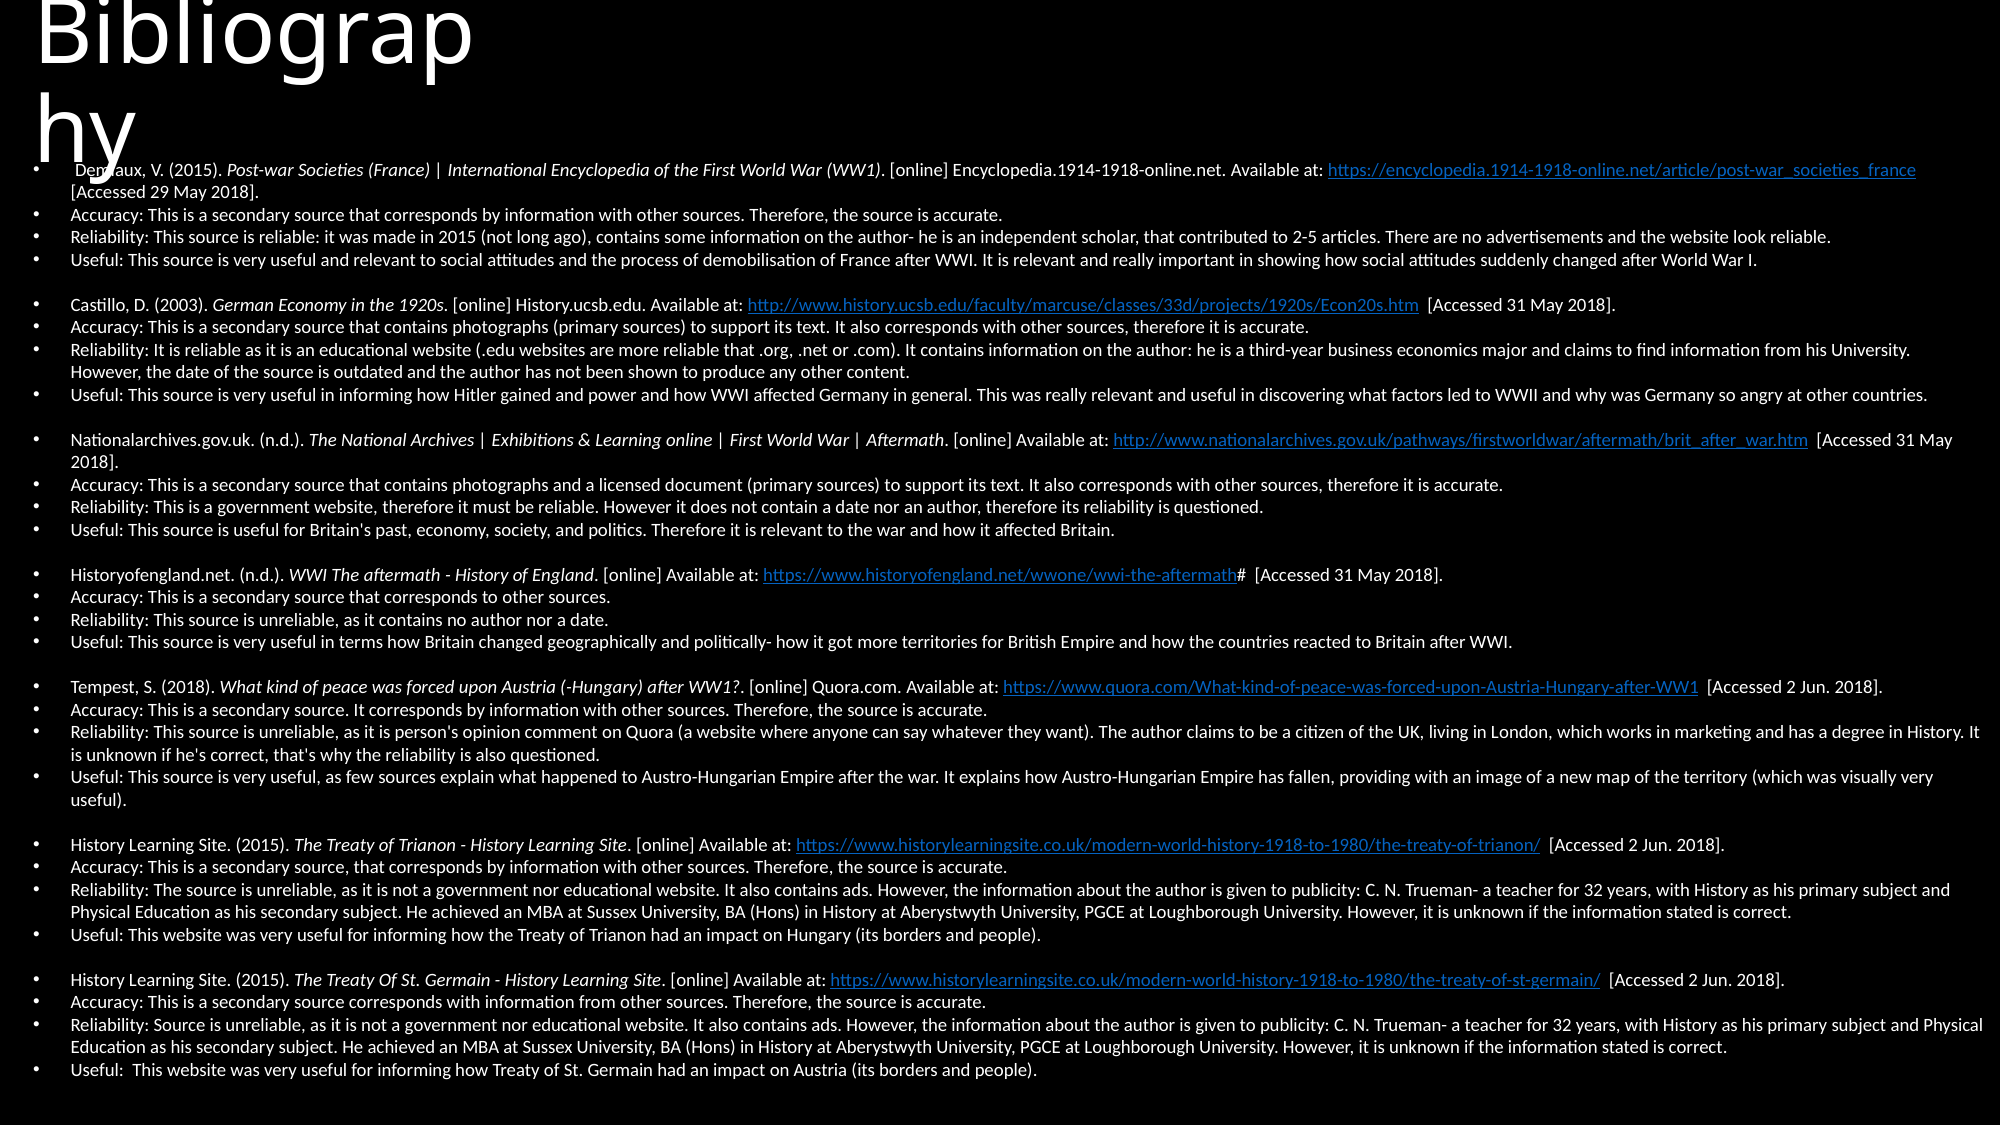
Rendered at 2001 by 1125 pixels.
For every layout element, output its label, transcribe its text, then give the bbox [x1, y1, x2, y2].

title Bibliography [18, 16, 521, 149]
list Demiaux, V. (2015). Post-war Societies (France) | International Encyclopedia of the First World War (WW1). [online] Encyclopedia.1914-1918-online.net. Available at: https://encyclopedia.1914-1918-online.net/article/post-war_societies_france [Accessed 29 May 2018]. Accuracy: This is a secondary source that corresponds by information with other sources. Therefore, the source is accurate. Reliability: This source is reliable: it was made in 2015 (not long ago), contains some information on the author- he is an independent scholar, that contributed to 2-5 articles. There are no advertisements and the website look reliable. Useful: This source is very useful and relevant to social attitudes and the process of demobilisation of France after WWI. It is relevant and really important in showing how social attitudes suddenly changed after World War I. Castillo, D. (2003). German Economy in the 1920s. [online] History.ucsb.edu. Available at: http://www.history.ucsb.edu/faculty/marcuse/classes/33d/projects/1920s/Econ20s.htm [Accessed 31 May 2018]. Accuracy: This is a secondary source that contains photographs (primary sources) to support its text. It also corresponds with other sources, therefore it is accurate. Reliability: It is reliable as it is an educational website (.edu websites are more reliable that .org, .net or .com). It contains information on the author: he is a third-year business economics major and claims to find information from his University. However, the date of the source is outdated and the author has not been shown to produce any other content. Useful: This source is very useful in informing how Hitler gained and power and how WWI affected Germany in general. This was really relevant and useful in discovering what factors led to WWII and why was Germany so angry at other countries. Nationalarchives.gov.uk. (n.d.). The National Archives | Exhibitions & Learning online | First World War | Aftermath. [online] Available at: http://www.nationalarchives.gov.uk/pathways/firstworldwar/aftermath/brit_after_war.htm [Accessed 31 May 2018]. Accuracy: This is a secondary source that contains photographs and a licensed document (primary sources) to support its text. It also corresponds with other sources, therefore it is accurate. Reliability: This is a government website, therefore it must be reliable. However it does not contain a date nor an author, therefore its reliability is questioned. Useful: This source is useful for Britain's past, economy, society, and politics. Therefore it is relevant to the war and how it affected Britain. Historyofengland.net. (n.d.). WWI The aftermath - History of England. [online] Available at: https://www.historyofengland.net/wwone/wwi-the-aftermath# [Accessed 31 May 2018]. Accuracy: This is a secondary source that corresponds to other sources. Reliability: This source is unreliable, as it contains no author nor a date. Useful: This source is very useful in terms how Britain changed geographically and politically- how it got more territories for British Empire and how the countries reacted to Britain after WWI. Tempest, S. (2018). What kind of peace was forced upon Austria (-Hungary) after WW1?. [online] Quora.com. Available at: https://www.quora.com/What-kind-of-peace-was-forced-upon-Austria-Hungary-after-WW1 [Accessed 2 Jun. 2018]. Accuracy: This is a secondary source. It corresponds by information with other sources. Therefore, the source is accurate. Reliability: This source is unreliable, as it is person's opinion comment on Quora (a website where anyone can say whatever they want). The author claims to be a citizen of the UK, living in London, which works in marketing and has a degree in History. It is unknown if he's correct, that's why the reliability is also questioned. Useful: This source is very useful, as few sources explain what happened to Austro-Hungarian Empire after the war. It explains how Austro-Hungarian Empire has fallen, providing with an image of a new map of the territory (which was visually very useful). History Learning Site. (2015). The Treaty of Trianon - History Learning Site. [online] Available at: https://www.historylearningsite.co.uk/modern-world-history-1918-to-1980/the-treaty-of-trianon/ [Accessed 2 Jun. 2018]. Accuracy: This is a secondary source, that corresponds by information with other sources. Therefore, the source is accurate. Reliability: The source is unreliable, as it is not a government nor educational website. It also contains ads. However, the information about the author is given to publicity: C. N. Trueman- a teacher for 32 years, with History as his primary subject and Physical Education as his secondary subject. He achieved an MBA at Sussex University, BA (Hons) in History at Aberystwyth University, PGCE at Loughborough University. However, it is unknown if the information stated is correct. Useful: This website was very useful for informing how the Treaty of Trianon had an impact on Hungary (its borders and people). History Learning Site. (2015). The Treaty Of St. Germain - History Learning Site. [online] Available at: https://www.historylearningsite.co.uk/modern-world-history-1918-to-1980/the-treaty-of-st-germain/ [Accessed 2 Jun. 2018]. Accuracy: This is a secondary source corresponds with information from other sources. Therefore, the source is accurate. Reliability: Source is unreliable, as it is not a government nor educational website. It also contains ads. However, the information about the author is given to publicity: C. N. Trueman- a teacher for 32 years, with History as his primary subject and Physical Education as his secondary subject. He achieved an MBA at Sussex University, BA (Hons) in History at Aberystwyth University, PGCE at Loughborough University. However, it is unknown if the information stated is correct. Useful: This website was very useful for informing how Treaty of St. Germain had an impact on Austria (its borders and people). [18, 149, 2000, 1122]
